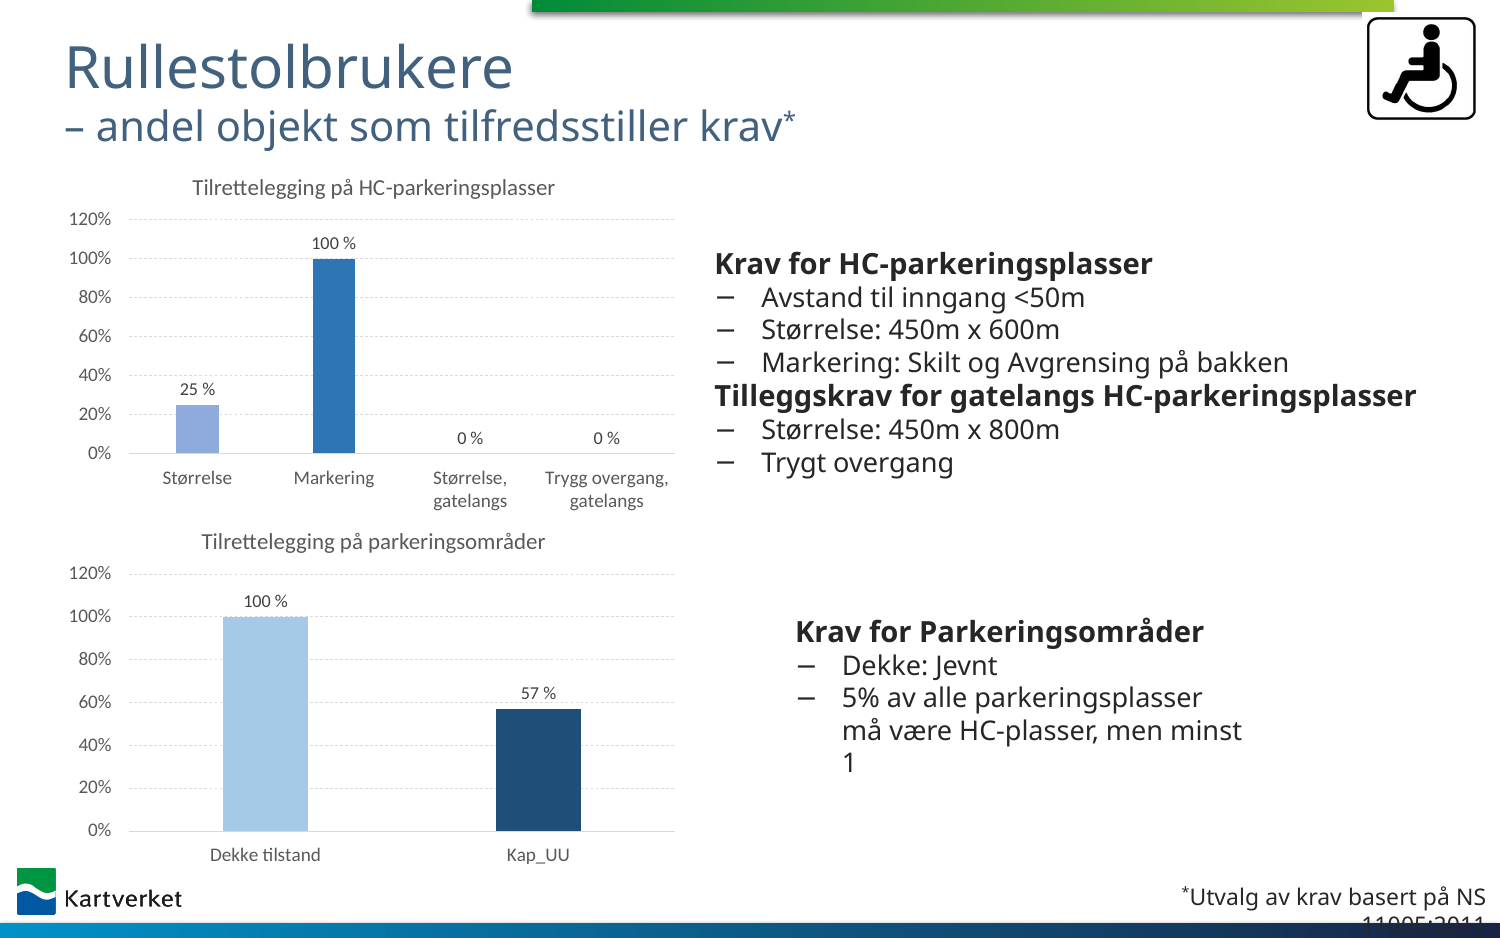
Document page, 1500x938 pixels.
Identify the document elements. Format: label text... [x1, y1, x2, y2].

text_box *Utvalg av krav basert på NS 11005:2011 [1068, 873, 1500, 938]
text_box Rullestolbrukere – andel objekt som tilfredsstiller krav* [49, 25, 1431, 158]
text_box Krav for HC-parkeringsplasser Avstand til inngang <50m Størrelse: 450m x 600m Markering: Skilt og Avgrensing på bakken Tilleggskrav for gatelangs HC-parkeringsplasser Størrelse: 450m x 800m Trygt overgang [699, 237, 1433, 485]
picture [1362, 12, 1481, 126]
text_box Krav for Parkeringsområder Dekke: Jevnt 5% av alle parkeringsplasser må være HC-plasser, men minst 1 [780, 605, 1261, 786]
picture [62, 166, 686, 519]
picture [62, 520, 686, 874]
